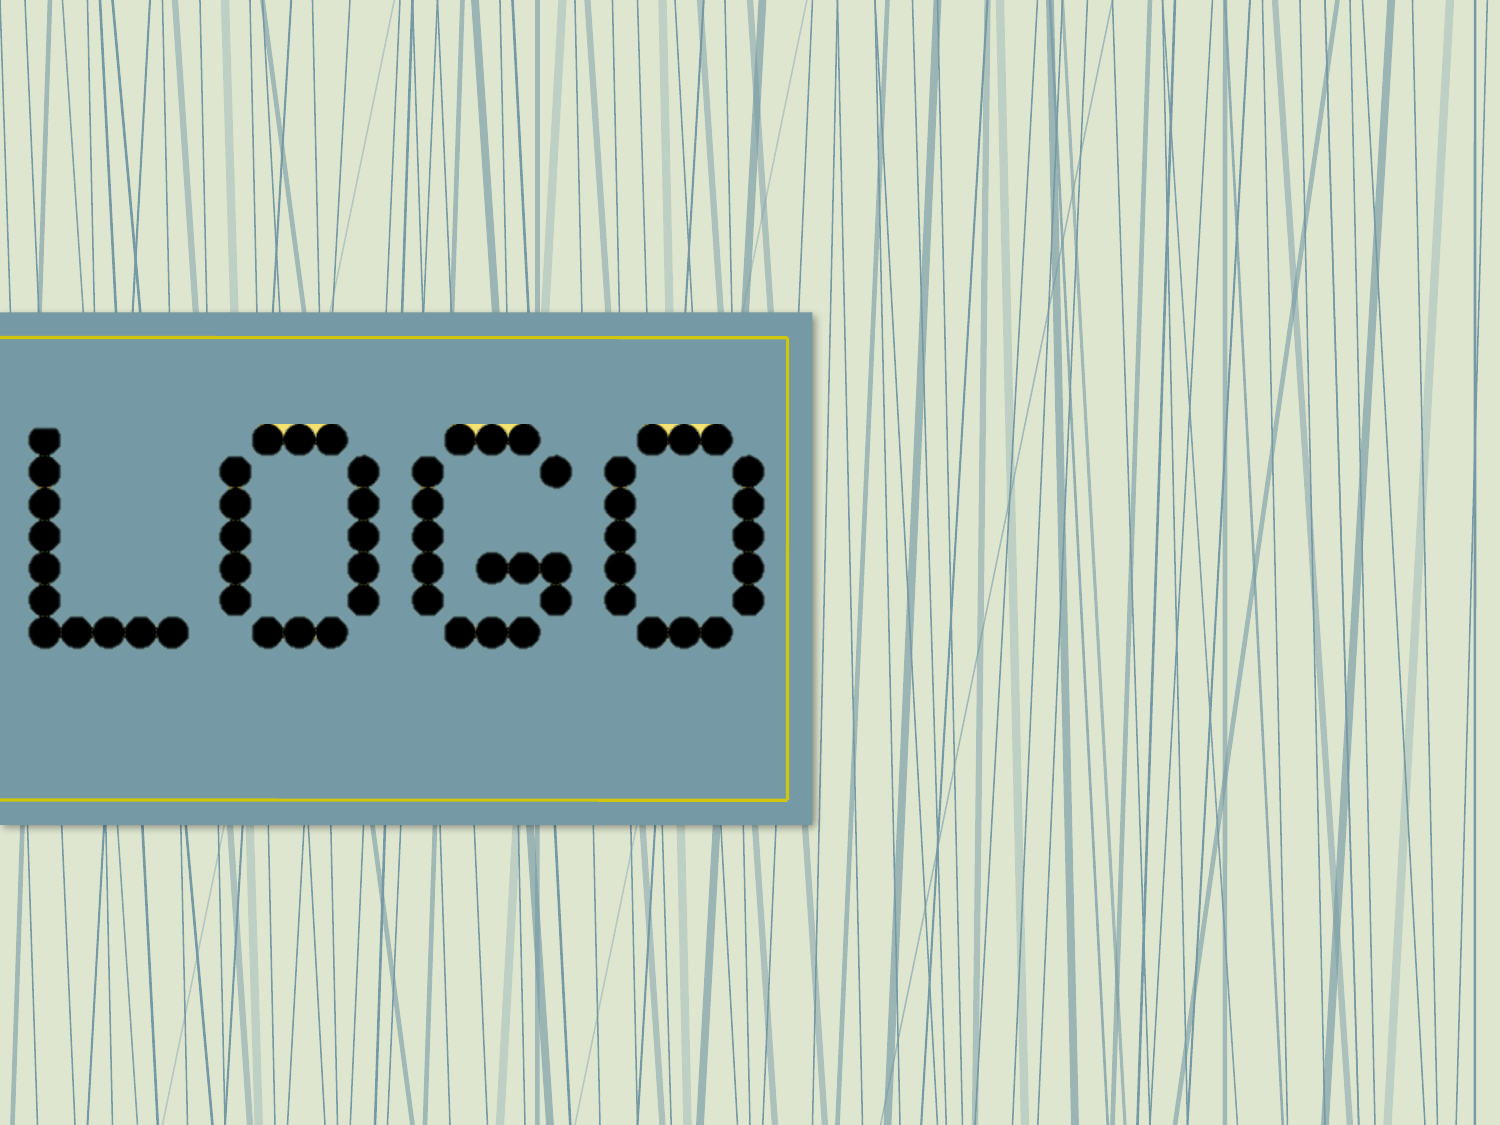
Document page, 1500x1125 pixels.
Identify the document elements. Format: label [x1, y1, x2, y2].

picture [25, 424, 805, 655]
